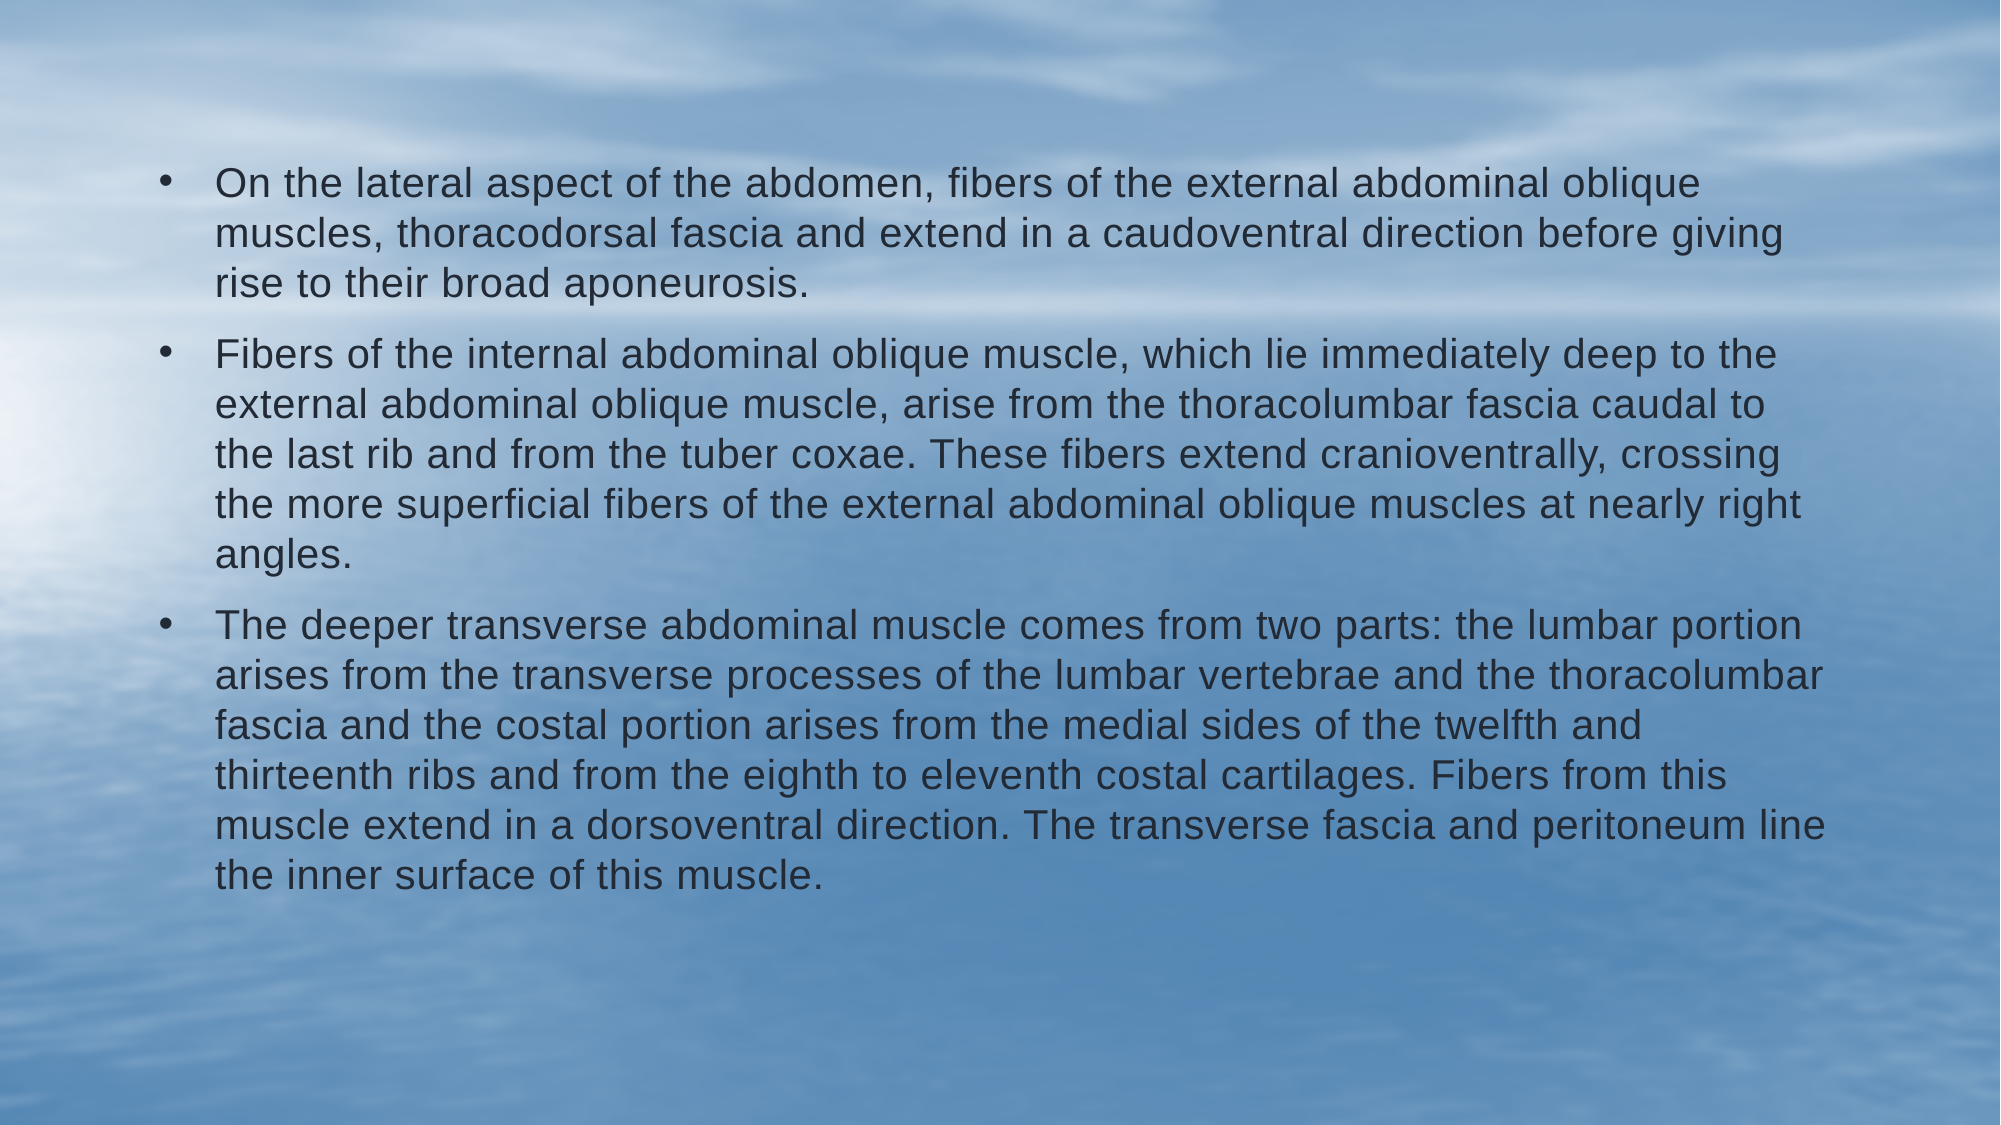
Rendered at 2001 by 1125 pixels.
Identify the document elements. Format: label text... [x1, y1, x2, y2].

list On the lateral aspect of the abdomen, fibers of the external abdominal oblique muscles, thoracodorsal fascia and extend in a caudoventral direction before giving rise to their broad aponeurosis. Fibers of the internal abdominal oblique muscle, which lie immediately deep to the external abdominal oblique muscle, arise from the thoracolumbar fascia caudal to the last rib and from the tuber coxae. These fibers extend cranioventrally, crossing the more superficial fibers of the external abdominal oblique muscles at nearly right angles. The deeper transverse abdominal muscle comes from two parts: the lumbar portion arises from the transverse processes of the lumbar vertebrae and the thoracolumbar fascia and the costal portion arises from the medial sides of the twelfth and thirteenth ribs and from the eighth to eleventh costal cartilages. Fibers from this muscle extend in a dorsoventral direction. The transverse fascia and peritoneum line the inner surface of this muscle. [143, 147, 1848, 1001]
